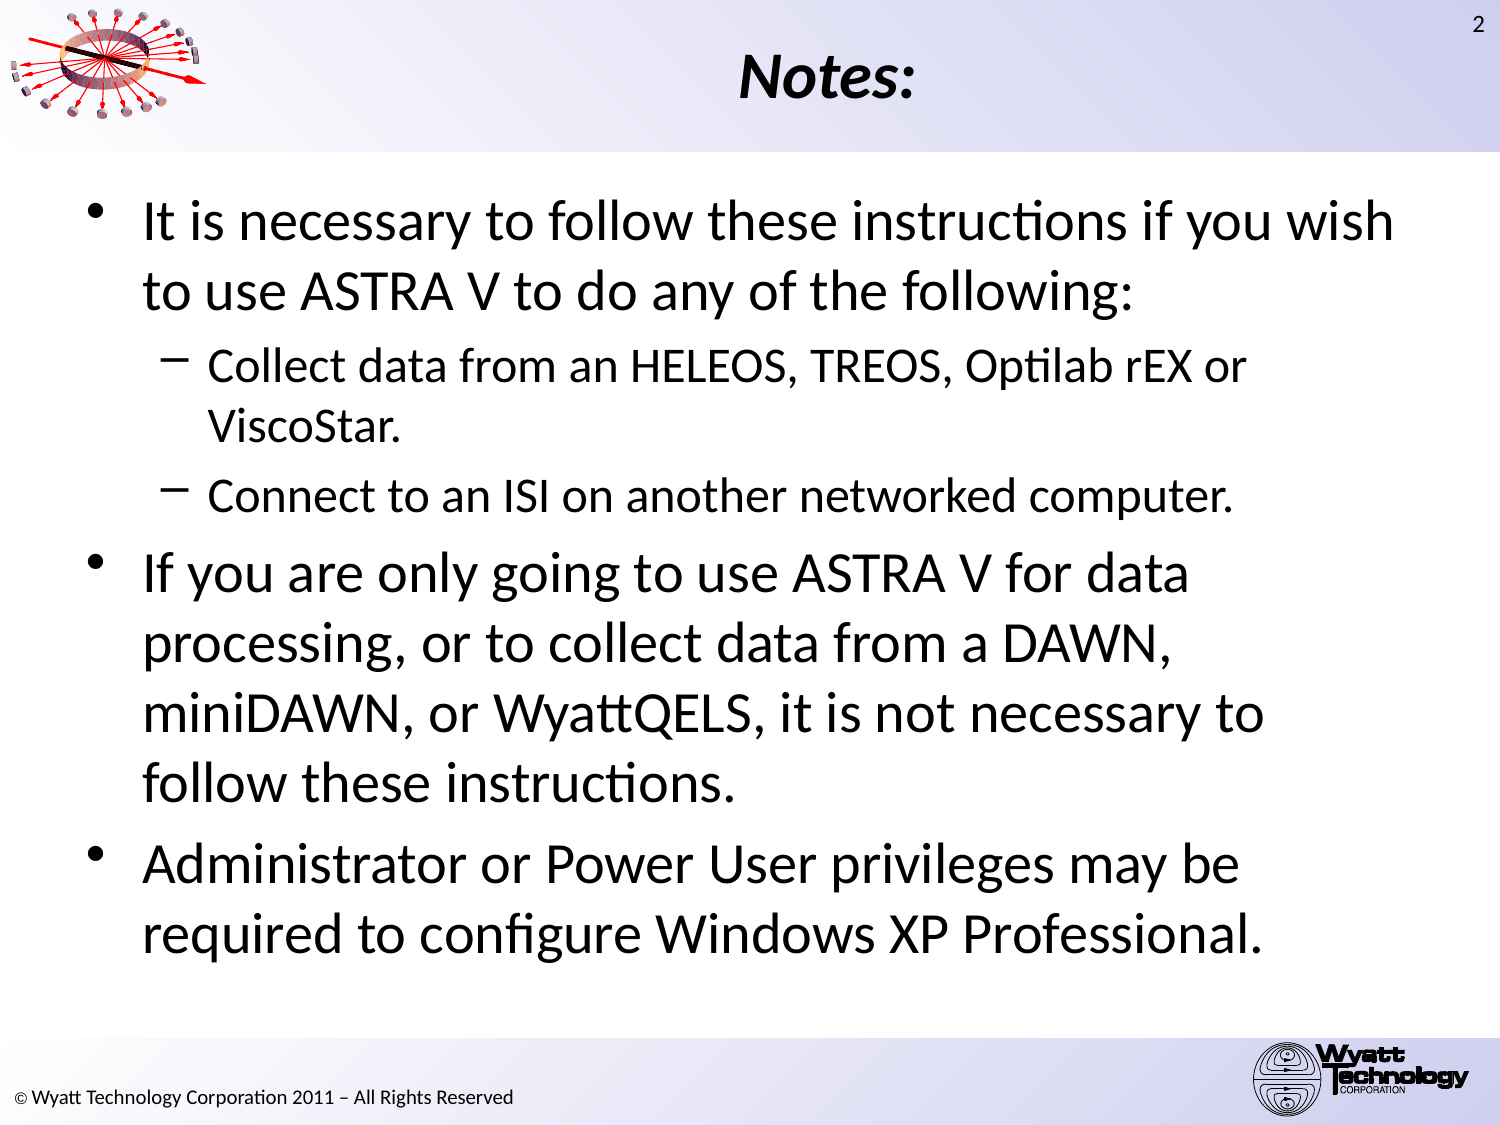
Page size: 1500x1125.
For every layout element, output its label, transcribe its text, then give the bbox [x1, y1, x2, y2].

title Notes: [217, 25, 1438, 120]
list It is necessary to follow these instructions if you wish to use ASTRA V to do any of the following: Collect data from an HELEOS, TREOS, Optilab rEX or ViscoStar. Connect to an ISI on another networked computer. If you are only going to use ASTRA V for data processing, or to collect data from a DAWN, miniDAWN, or WyattQELS, it is not necessary to follow these instructions. Administrator or Power User privileges may be required to configure Windows XP Professional. [70, 174, 1430, 994]
